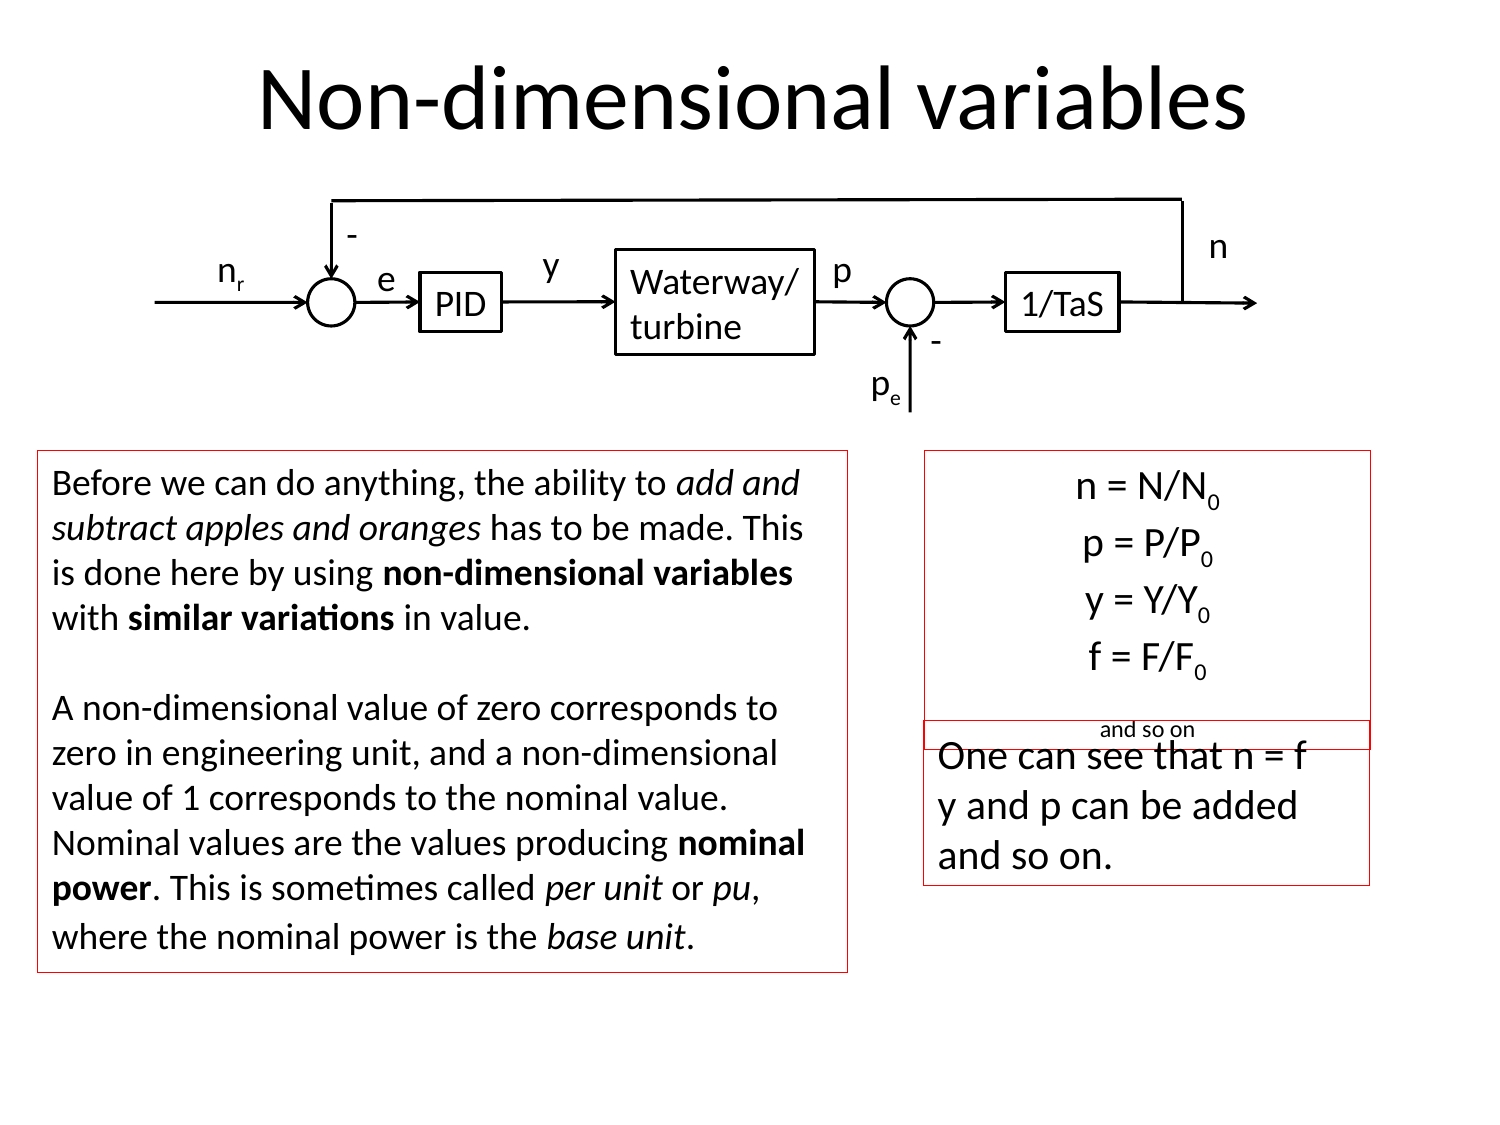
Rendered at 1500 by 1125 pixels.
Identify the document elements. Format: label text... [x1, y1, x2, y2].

text_box PI [331, 202, 373, 209]
text_box pe [855, 350, 910, 417]
text_box nr [202, 237, 260, 301]
text_box One can see that n = f y and p can be added and so on. [923, 720, 1370, 886]
text_box n = N/N0 p = P/P0 y = Y/Y0 f = F/F0 and so on [924, 450, 1371, 750]
text_box [884, 276, 936, 328]
text_box [305, 276, 357, 329]
text_box - [335, 210, 373, 262]
text_box PID [419, 272, 502, 332]
text_box Before we can do anything, the ability to add and subtract apples and oranges has to be made. This is done here by using non-dimensional variables with similar variations in value. A non-dimensional value of zero corresponds to zero in engineering unit, and a non-dimensional value of 1 corresponds to the nominal value. Nominal values are the values producing nominal power. This is sometimes called per unit or pu, where the nominal power is the base unit. [37, 450, 848, 973]
text_box pe [911, 350, 916, 417]
text_box p [817, 237, 867, 298]
text_box y [527, 233, 575, 293]
text_box n [1193, 213, 1244, 274]
text_box Non-dimensional variables [242, 30, 1265, 156]
text_box - [915, 308, 957, 369]
text_box e [362, 246, 411, 301]
text_box Waterway/ turbine [615, 249, 815, 355]
text_box 1/TaS [1005, 272, 1119, 332]
